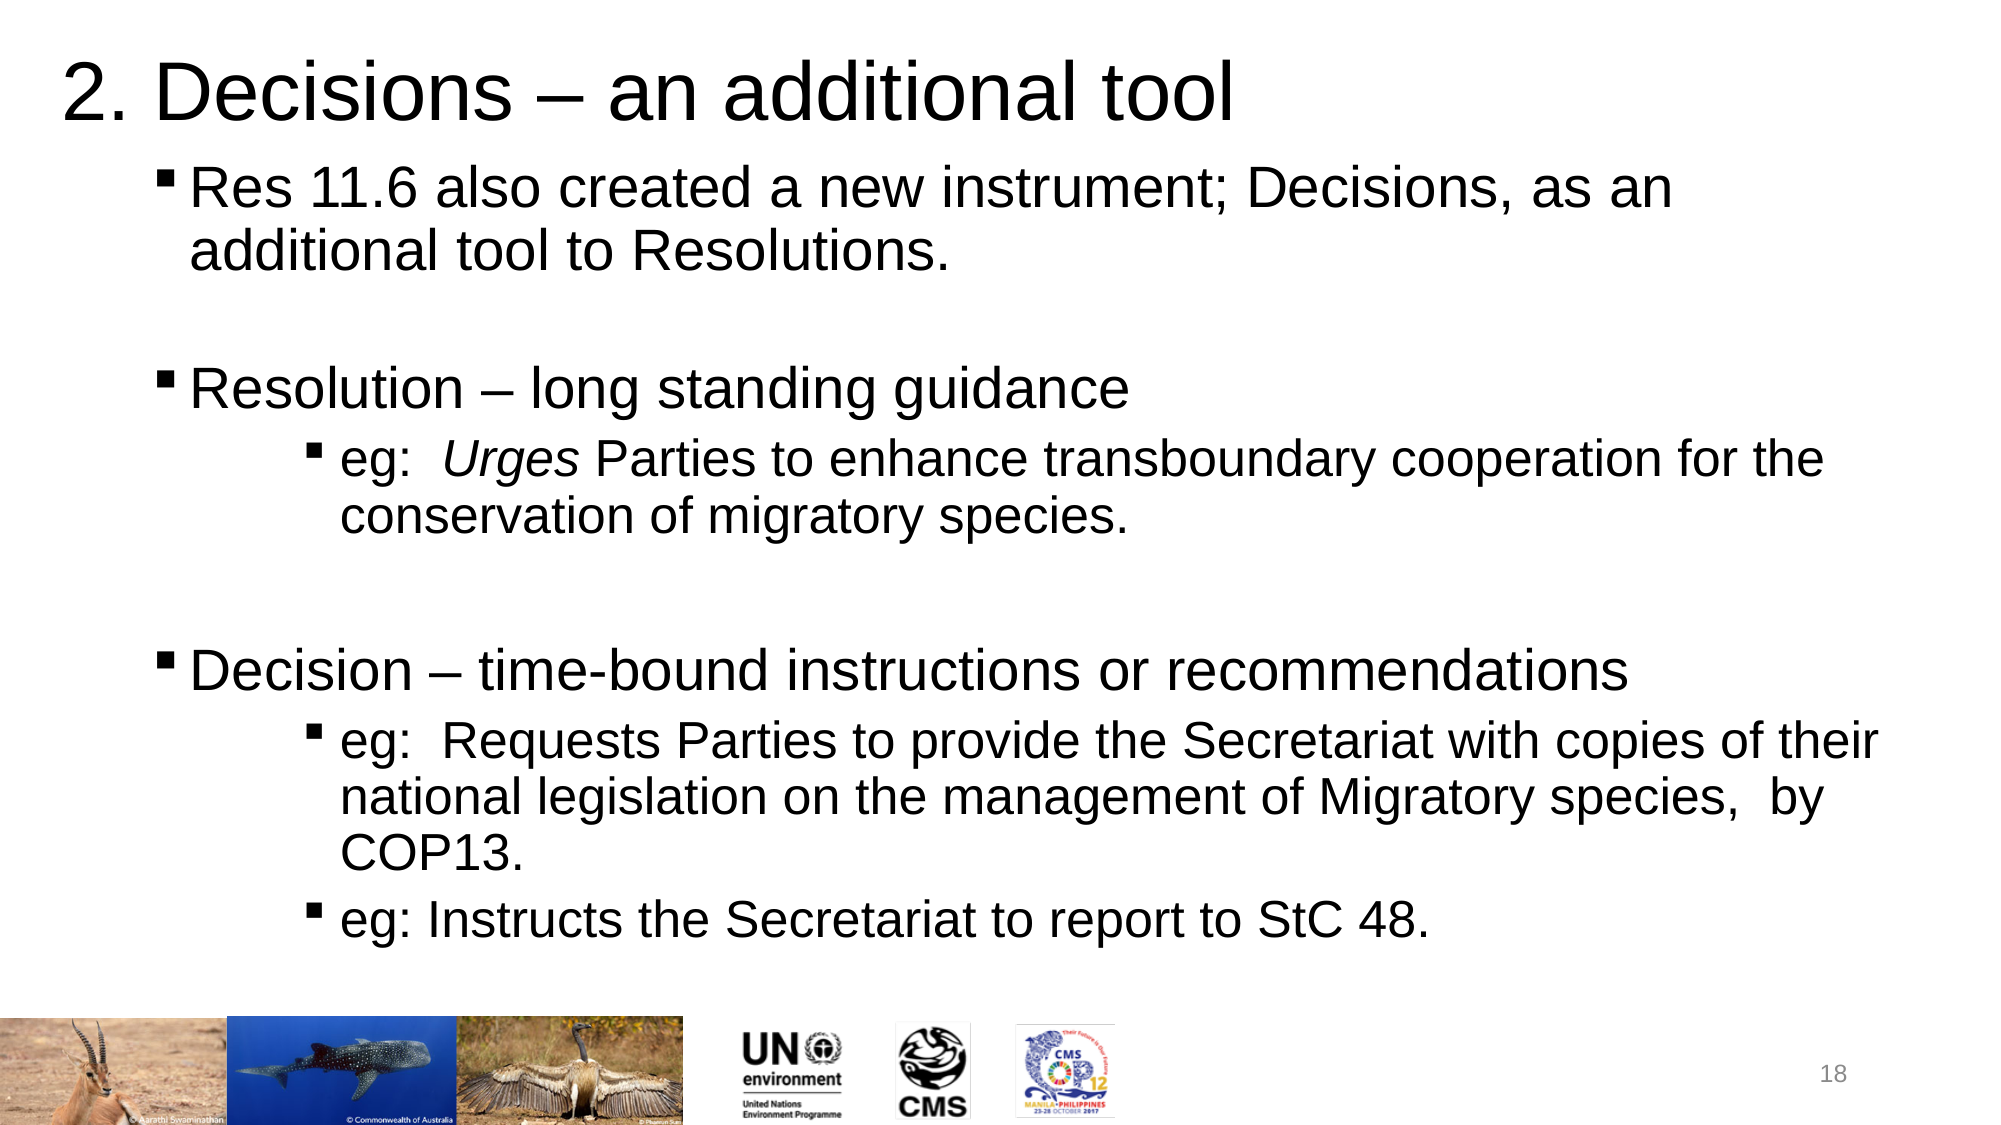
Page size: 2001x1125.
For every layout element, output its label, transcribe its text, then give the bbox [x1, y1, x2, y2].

text_box 2. Decisions – an additional tool [45, 36, 1855, 150]
list Res 11.6 also created a new instrument; Decisions, as an additional tool to Resolutions. Resolution – long standing guidance eg: Urges Parties to enhance transboundary cooperation for the conservation of migratory species. Decision – time-bound instructions or recommendations eg: Requests Parties to provide the Secretariat with copies of their national legislation on the management of Migratory species, by COP13. eg: Instructs the Secretariat to report to StC 48. [137, 149, 1954, 1014]
picture [0, 1016, 683, 1125]
picture [725, 1014, 1115, 1125]
slide_number 18 [1412, 1042, 1863, 1103]
